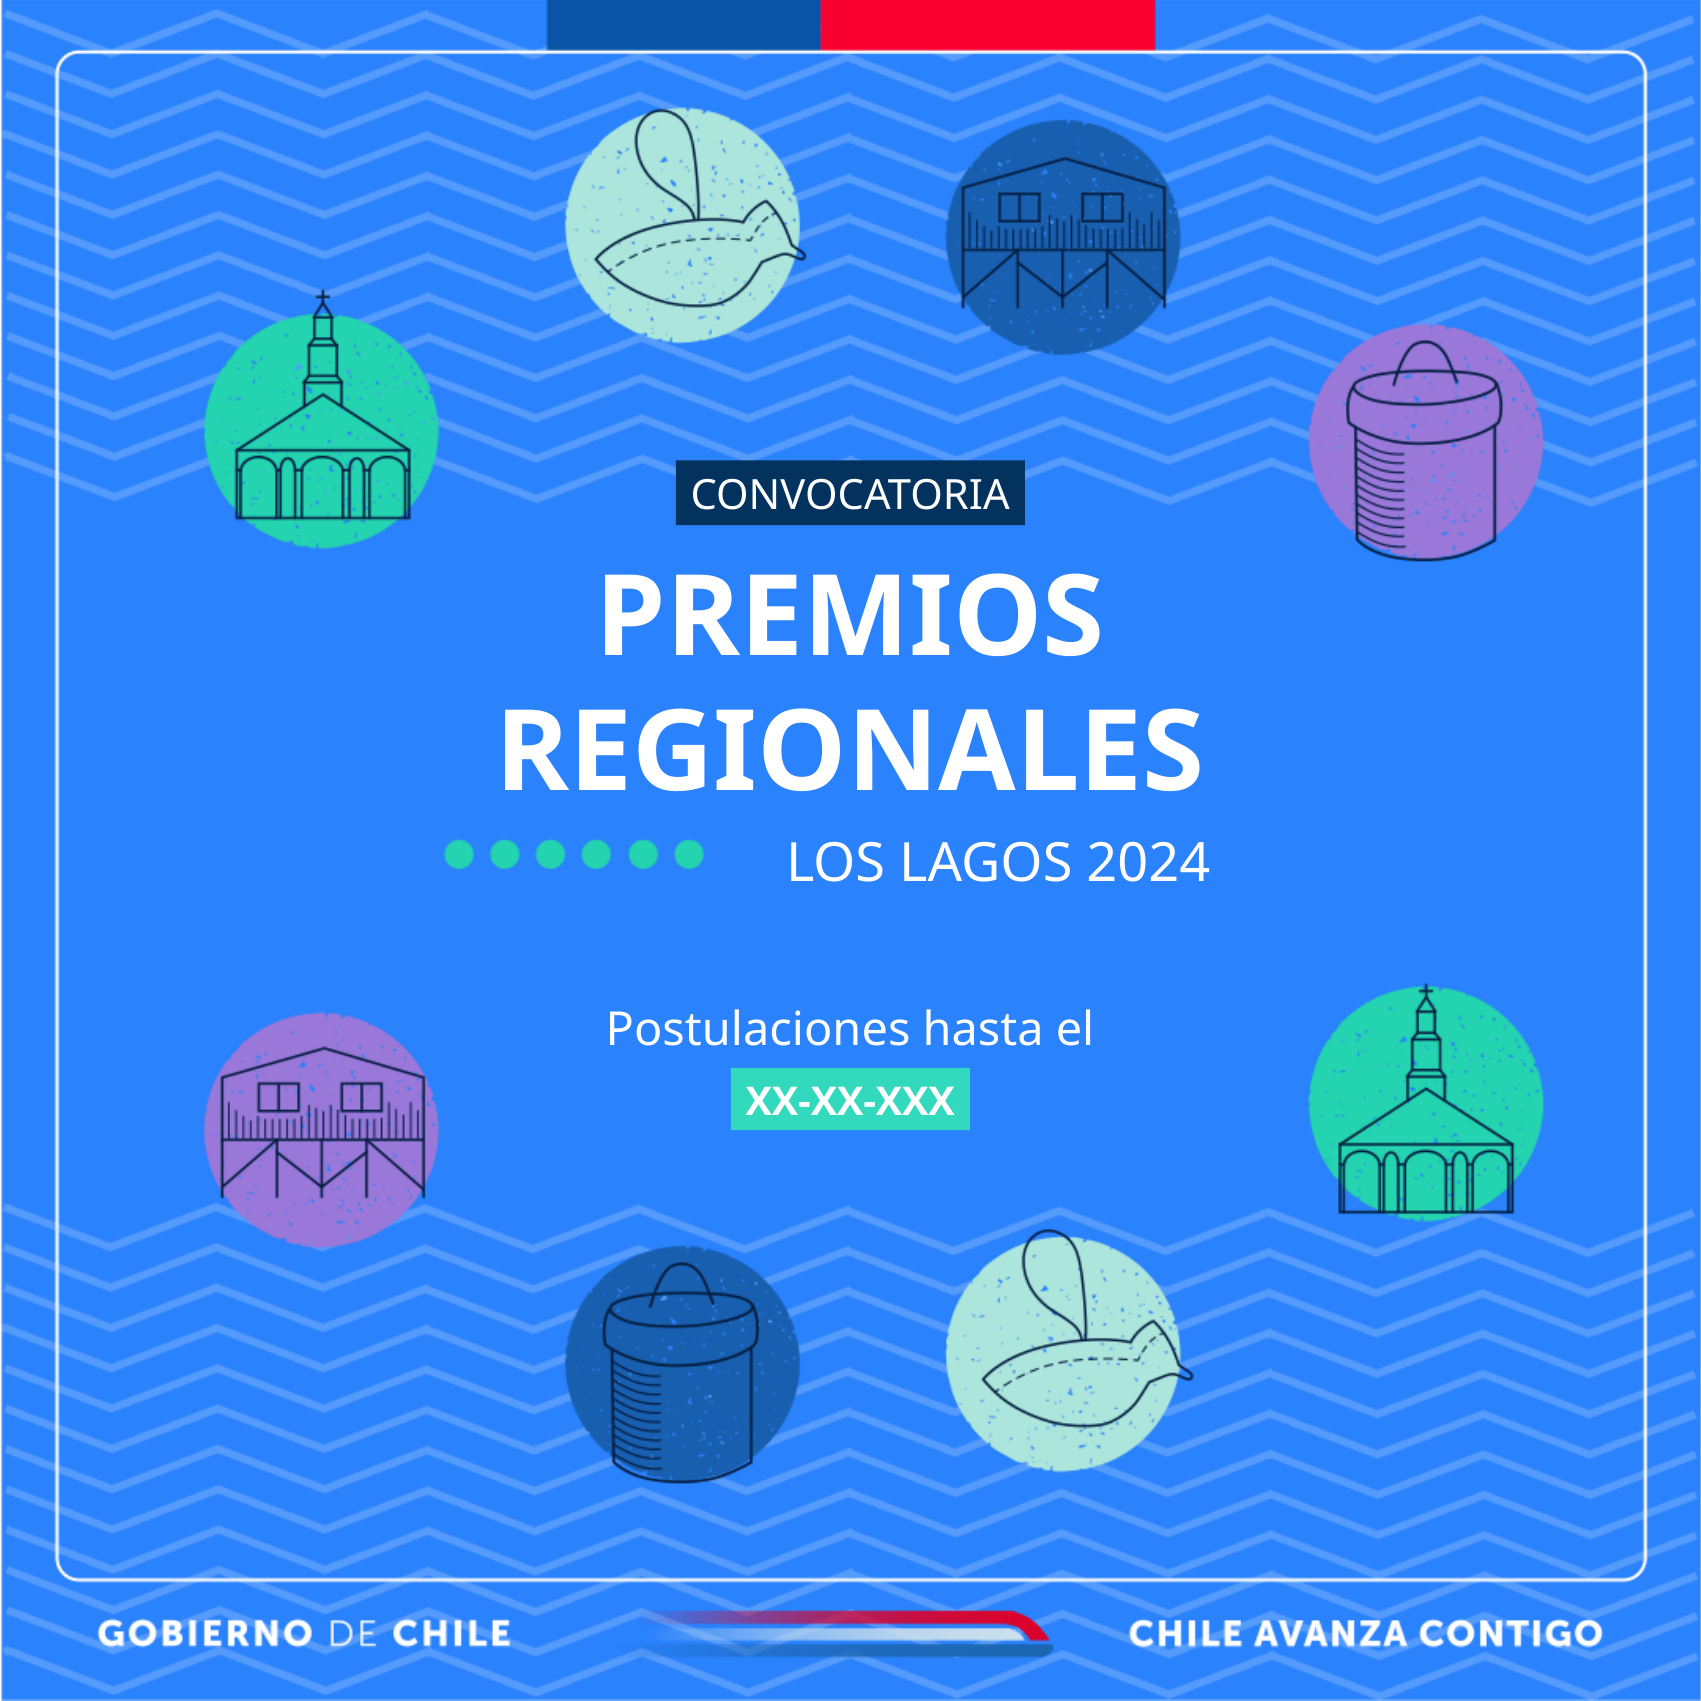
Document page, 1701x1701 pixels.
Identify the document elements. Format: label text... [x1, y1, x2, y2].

text_box CONVOCATORIA [675, 460, 1025, 526]
text_box PREMIOS REGIONALES [393, 535, 1308, 821]
text_box LOS LAGOS 2024 [771, 819, 1331, 900]
text_box Postulaciones hasta el [574, 991, 1127, 1063]
text_box XX-XX-XXX [730, 1067, 970, 1131]
